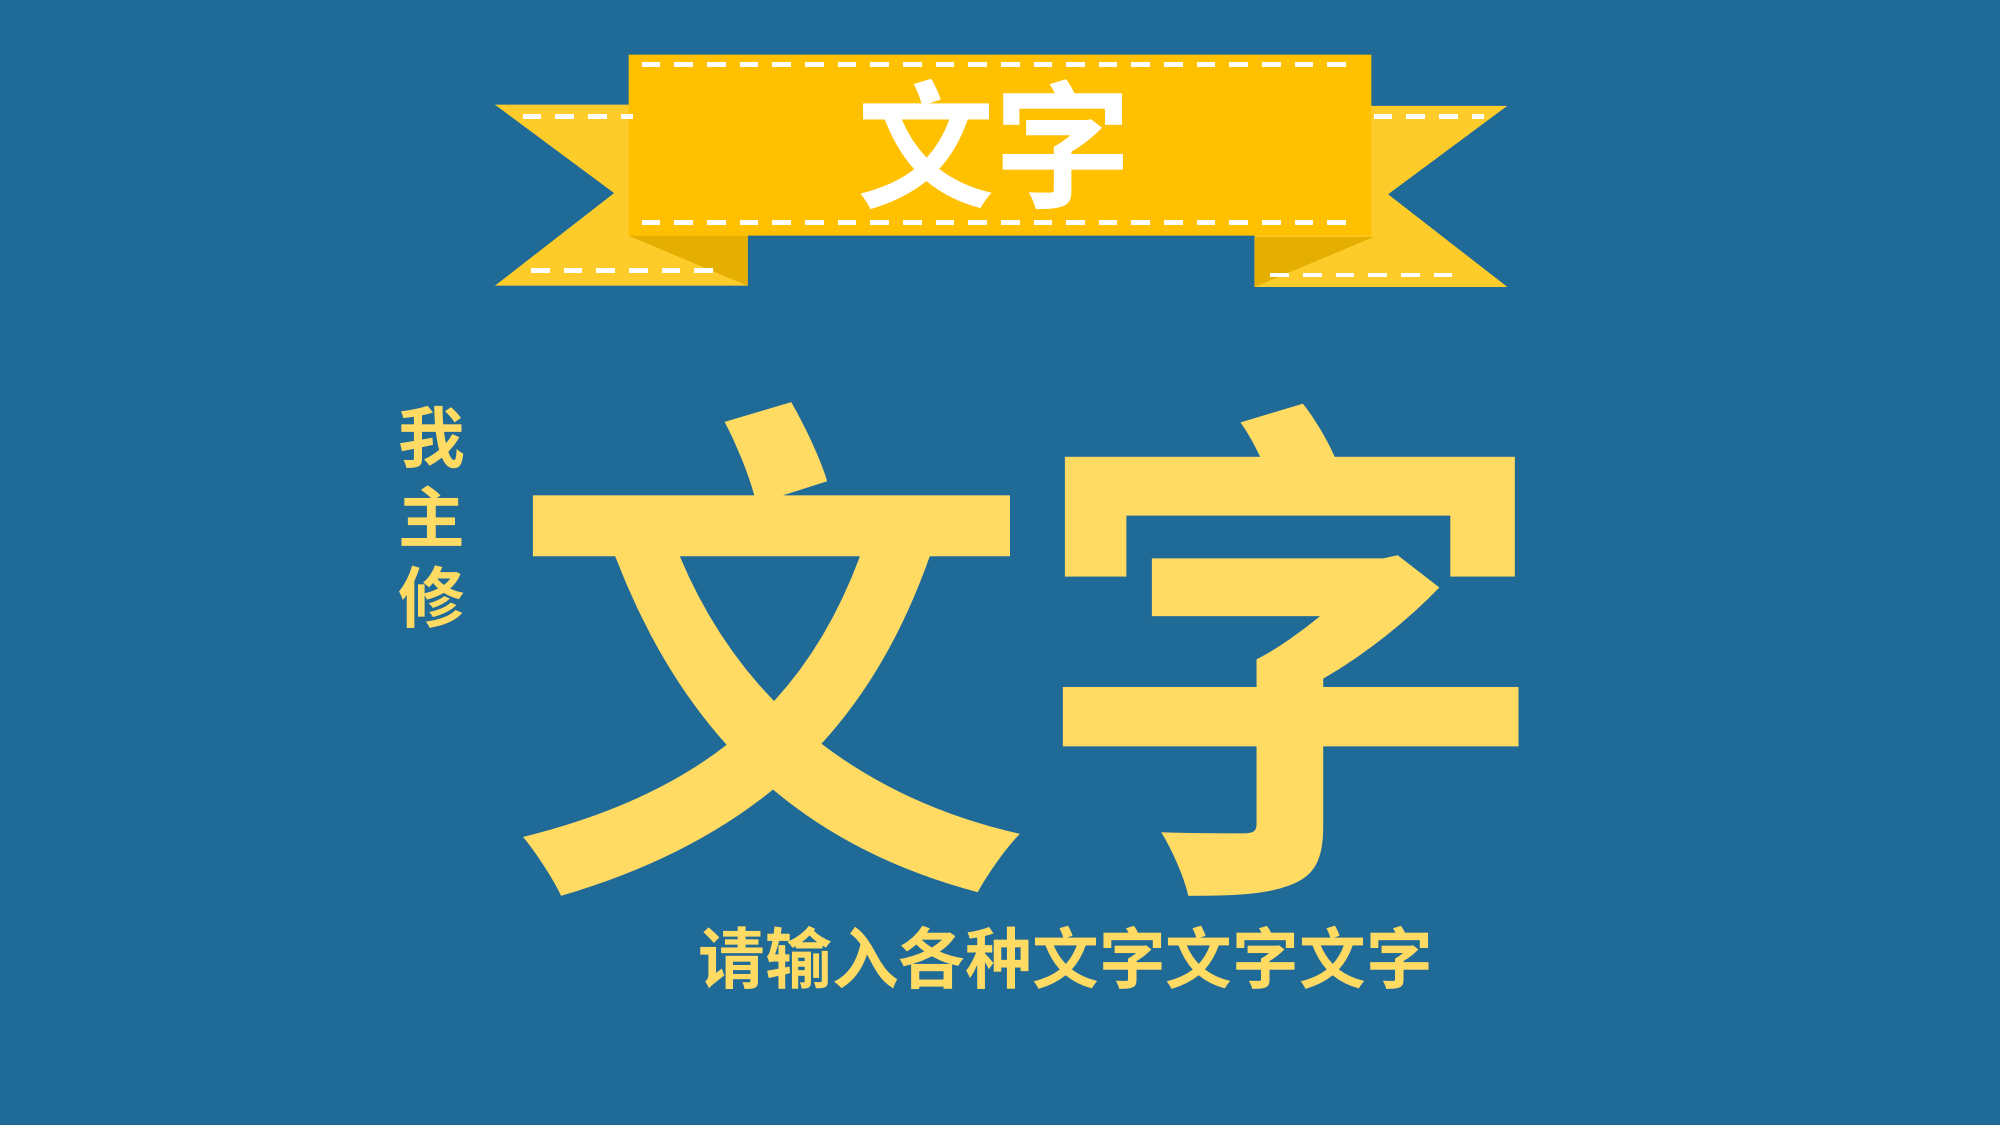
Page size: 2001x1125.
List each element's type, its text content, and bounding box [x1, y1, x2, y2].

text_box 请输入各种文字文字文字 [683, 909, 1485, 1005]
text_box 我 主 修 [383, 388, 496, 643]
text_box 文字 [495, 322, 1597, 963]
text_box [495, 54, 1508, 287]
